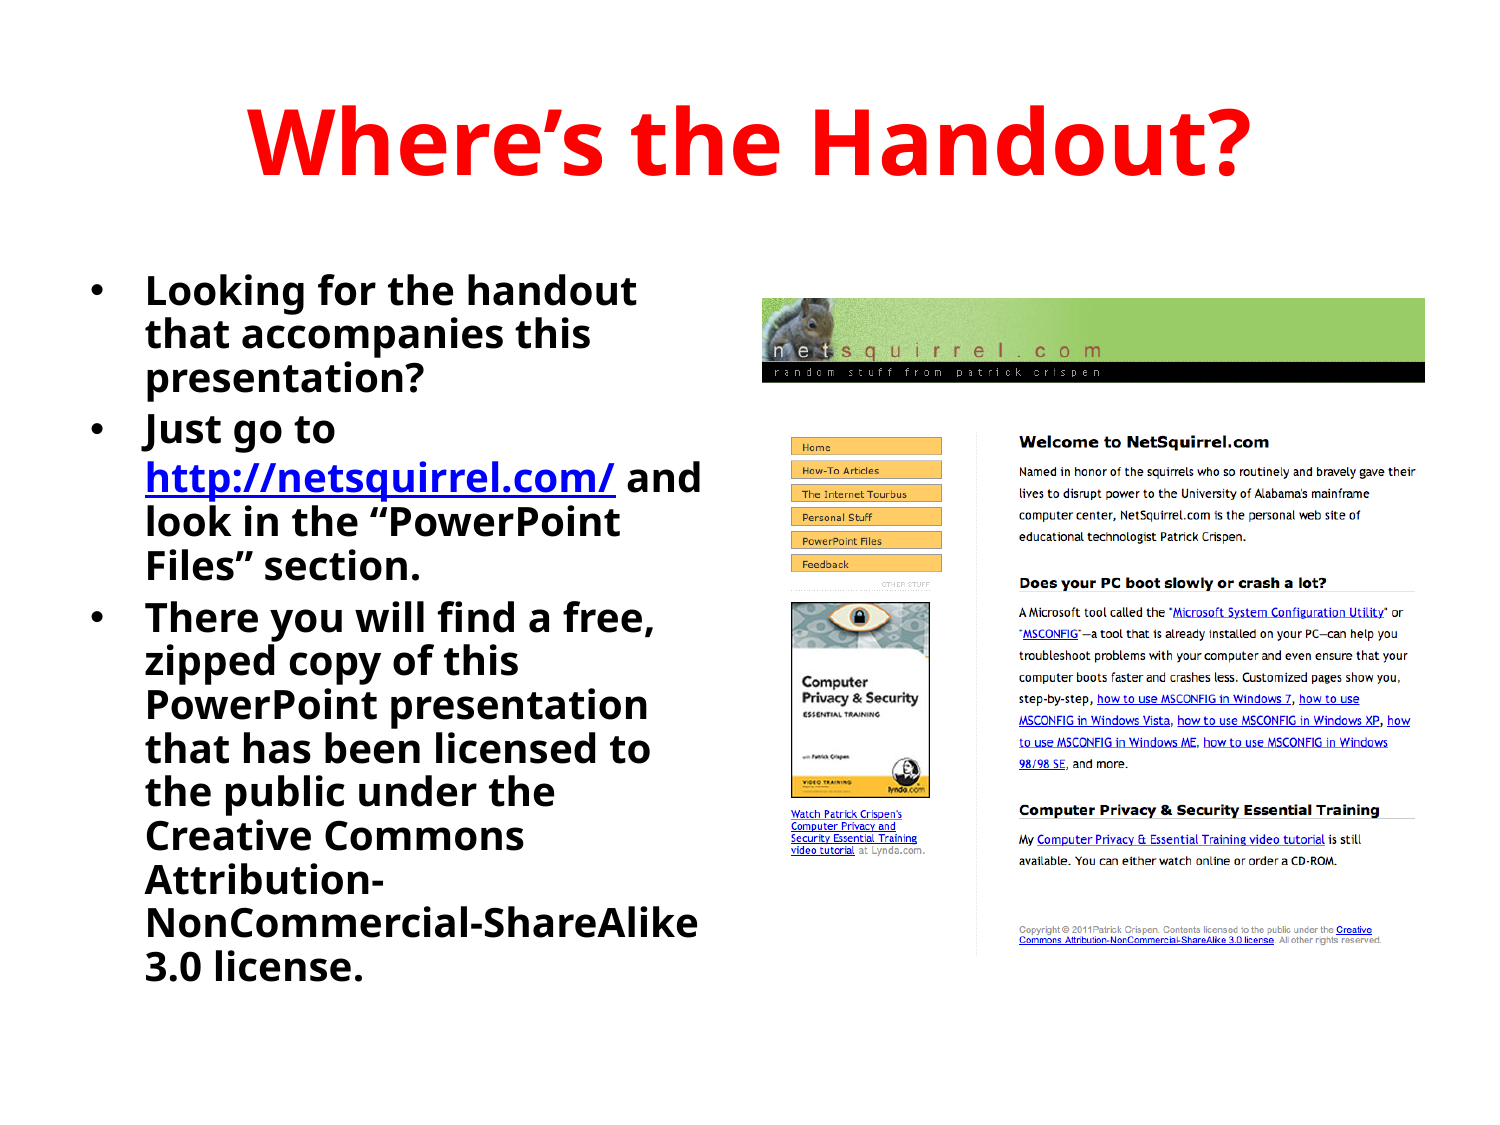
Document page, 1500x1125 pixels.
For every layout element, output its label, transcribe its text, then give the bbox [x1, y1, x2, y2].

title Where’s the Handout? [75, 45, 1425, 233]
list Looking for the handout that accompanies this presentation? Just go to http://netsquirrel.com/ and look in the “PowerPoint Files” section. There you will find a free, zipped copy of this PowerPoint presentation that has been licensed to the public under the Creative Commons Attribution-NonCommercial-ShareAlike 3.0 license. [75, 262, 738, 1005]
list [762, 262, 1426, 1006]
